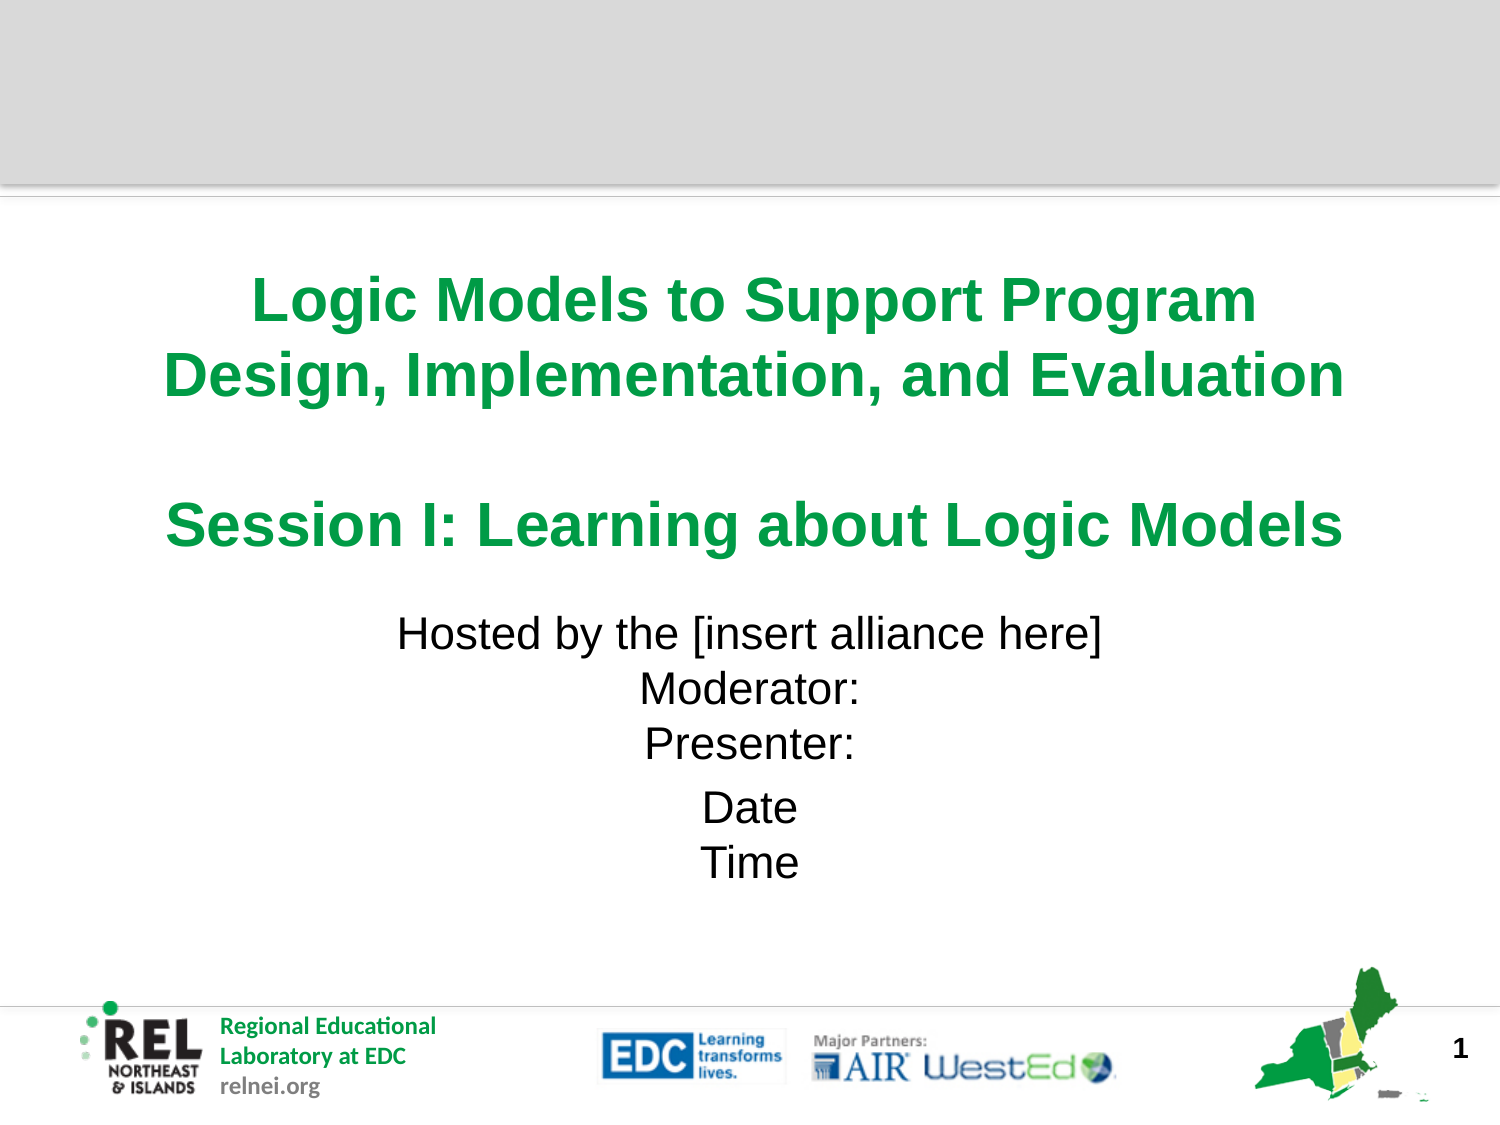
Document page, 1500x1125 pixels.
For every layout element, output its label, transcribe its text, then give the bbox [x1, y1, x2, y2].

title Logic Models to Support Program Design, Implementation, and Evaluation Session I: Learning about Logic Models [117, 264, 1393, 553]
subtitle Hosted by the [insert alliance here] Moderator: Presenter: Date Time [225, 595, 1275, 923]
picture [1245, 964, 1442, 1103]
picture [594, 1028, 1138, 1091]
picture [80, 1001, 227, 1108]
slide_number 1 [1392, 1017, 1484, 1077]
